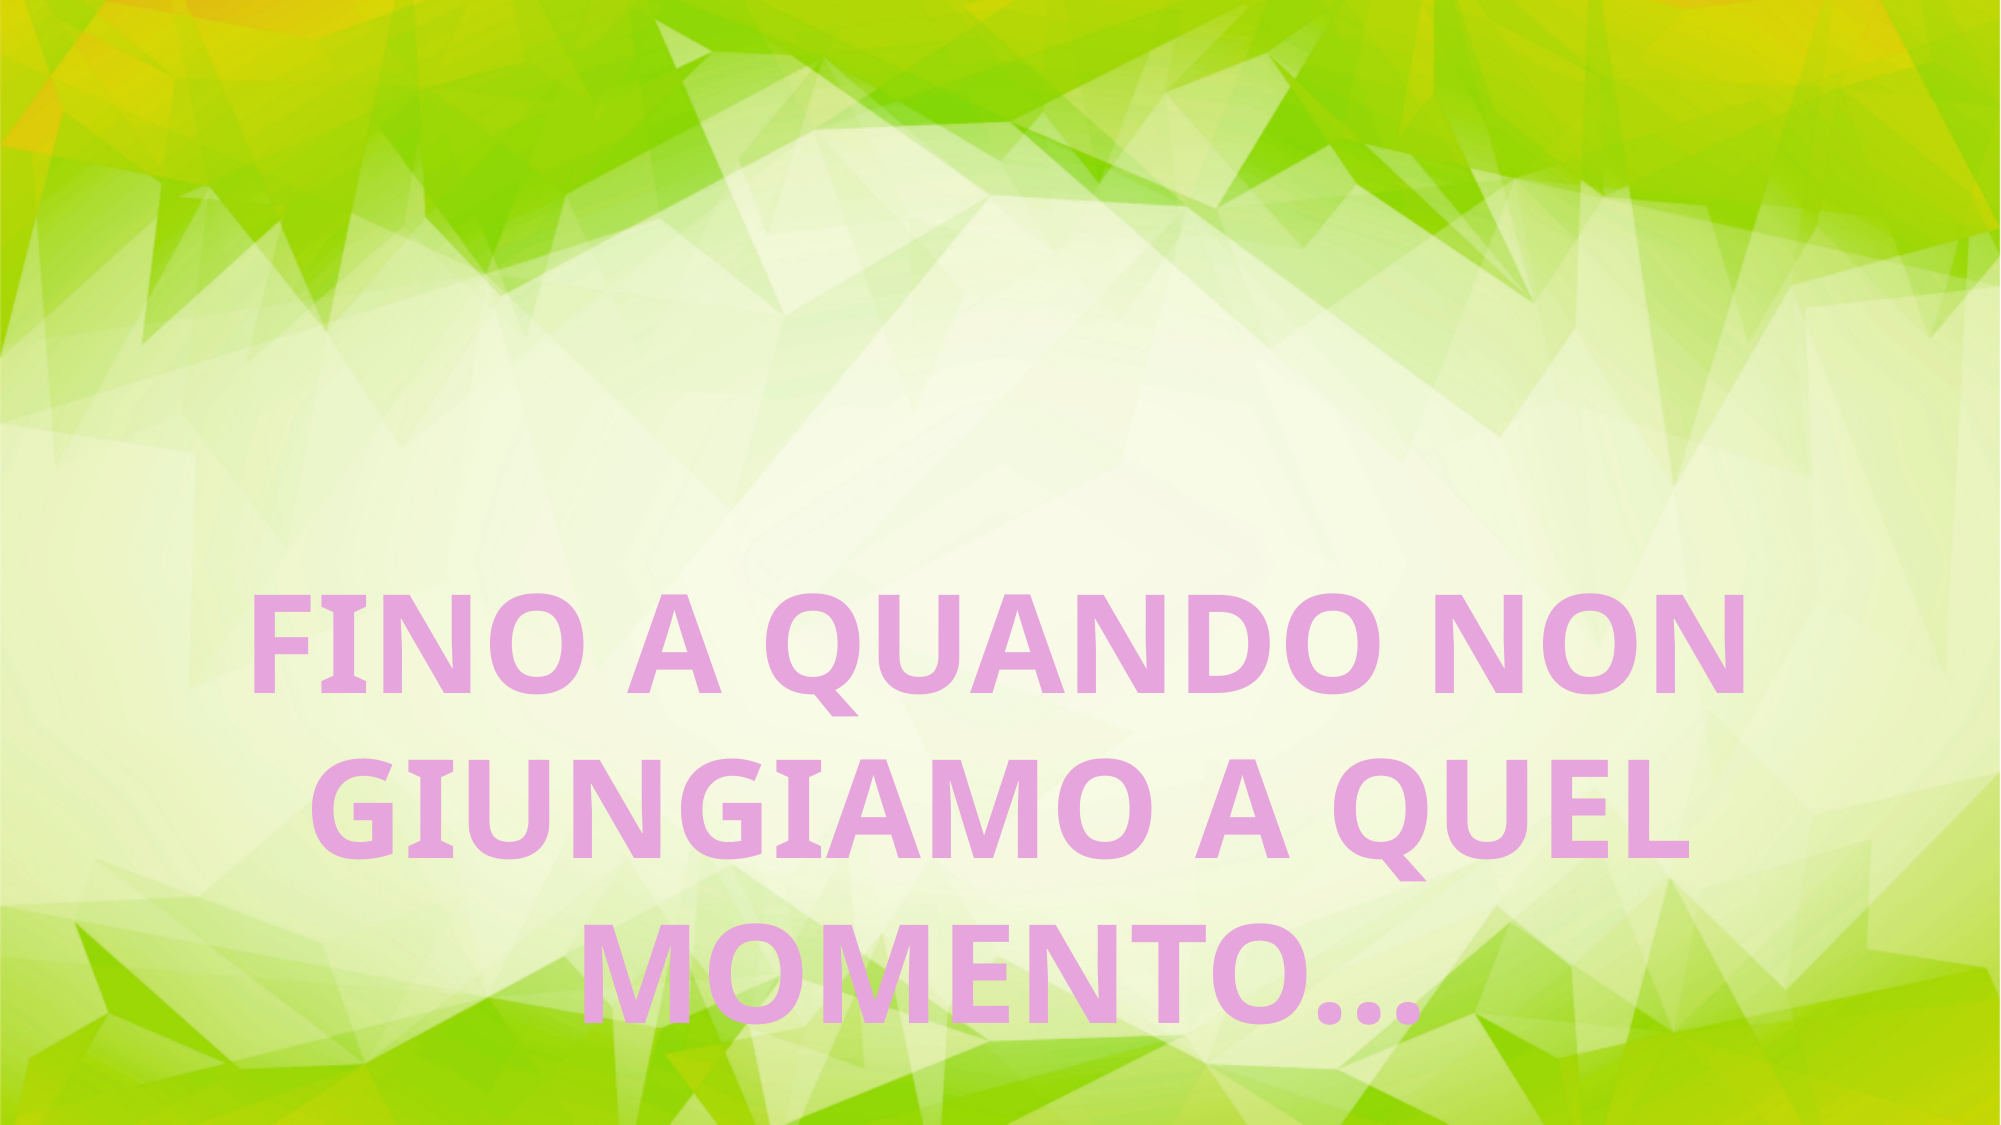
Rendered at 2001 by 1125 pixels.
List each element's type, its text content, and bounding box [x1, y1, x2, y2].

text_box FINO A QUANDO NON GIUNGIAMO A QUEL MOMENTO… [0, 549, 2000, 1059]
picture [0, 0, 2001, 1125]
